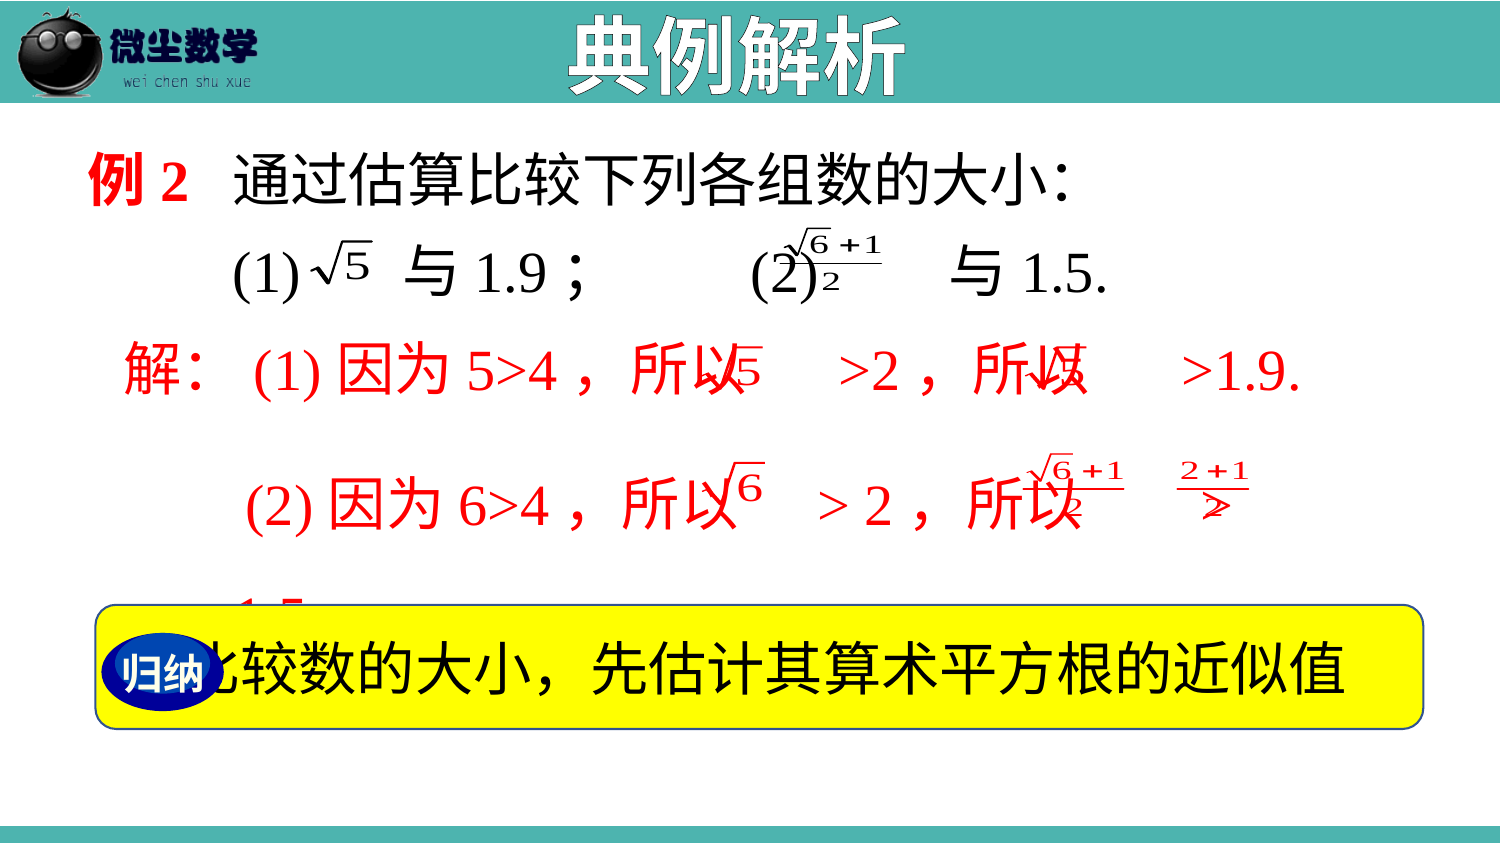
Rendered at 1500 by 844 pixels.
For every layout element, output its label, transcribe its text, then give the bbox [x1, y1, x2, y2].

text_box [187, 417, 1431, 532]
picture [0, 1, 1500, 843]
text_box 例2 通过估算比较下列各组数的大小： (1) 与1.9； (2) 与1.5. [29, 114, 1309, 312]
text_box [101, 632, 239, 712]
text_box 比较数的大小，先估计其算术平方根的近似值 [94, 603, 1425, 731]
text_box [773, 221, 890, 297]
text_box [301, 232, 382, 294]
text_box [64, 324, 1353, 410]
text_box 典例解析 [554, 0, 920, 111]
